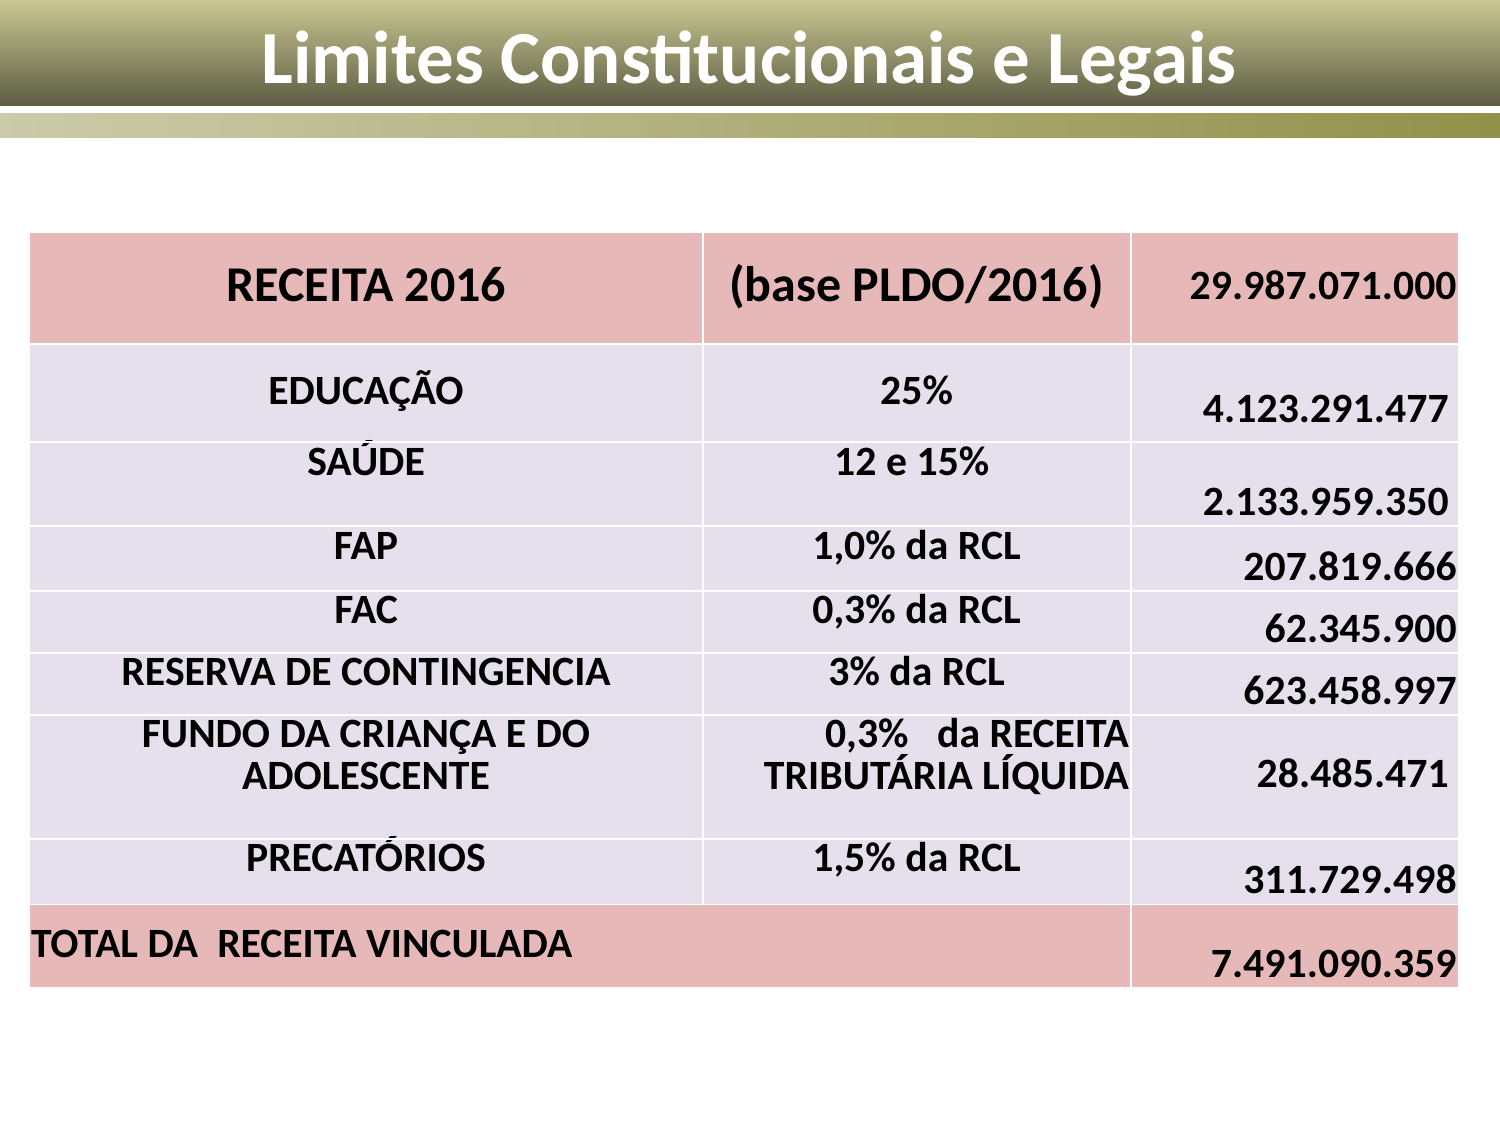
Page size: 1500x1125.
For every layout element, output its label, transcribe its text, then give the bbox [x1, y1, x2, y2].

table_cell PRECATÓRIOS [30, 840, 702, 904]
text_box Limites Constitucionais e Legais [0, 0, 1500, 106]
table_cell FAC [30, 592, 702, 652]
table_cell 62.345.900 [1132, 592, 1458, 652]
table_cell 311.729.498 [1132, 840, 1458, 904]
text_box [0, 113, 1500, 138]
table_header RECEITA 2016 [30, 233, 702, 343]
table_cell 207.819.666 [1132, 527, 1458, 590]
table_cell 7.491.090.359 [1132, 905, 1458, 987]
table_header (base PLDO/2016) [704, 233, 1130, 343]
table_cell 623.458.997 [1132, 654, 1458, 714]
table_cell SAÚDE [30, 443, 702, 525]
table_cell 3% da RCL [704, 654, 1130, 714]
table_cell 12 e 15% [704, 443, 1130, 525]
table_cell 0,3% da RECEITA TRIBUTÁRIA LÍQUIDA [704, 716, 1130, 838]
table_cell RESERVA DE CONTINGENCIA [30, 654, 702, 714]
table_cell 1,0% da RCL [704, 527, 1130, 590]
table_cell EDUCAÇÃO [30, 345, 702, 441]
table_cell 4.123.291.477 [1132, 345, 1458, 441]
table_cell FUNDO DA CRIANÇA E DO ADOLESCENTE [30, 716, 702, 838]
table_cell 0,3% da RCL [704, 592, 1130, 652]
table_header 29.987.071.000 [1132, 233, 1458, 343]
table_cell 2.133.959.350 [1132, 443, 1458, 525]
table_cell 1,5% da RCL [704, 840, 1130, 904]
table_cell 25% [704, 345, 1130, 441]
table_cell TOTAL DA RECEITA VINCULADA [30, 905, 1130, 987]
table_cell 28.485.471 [1132, 716, 1458, 838]
table_cell FAP [30, 527, 702, 590]
